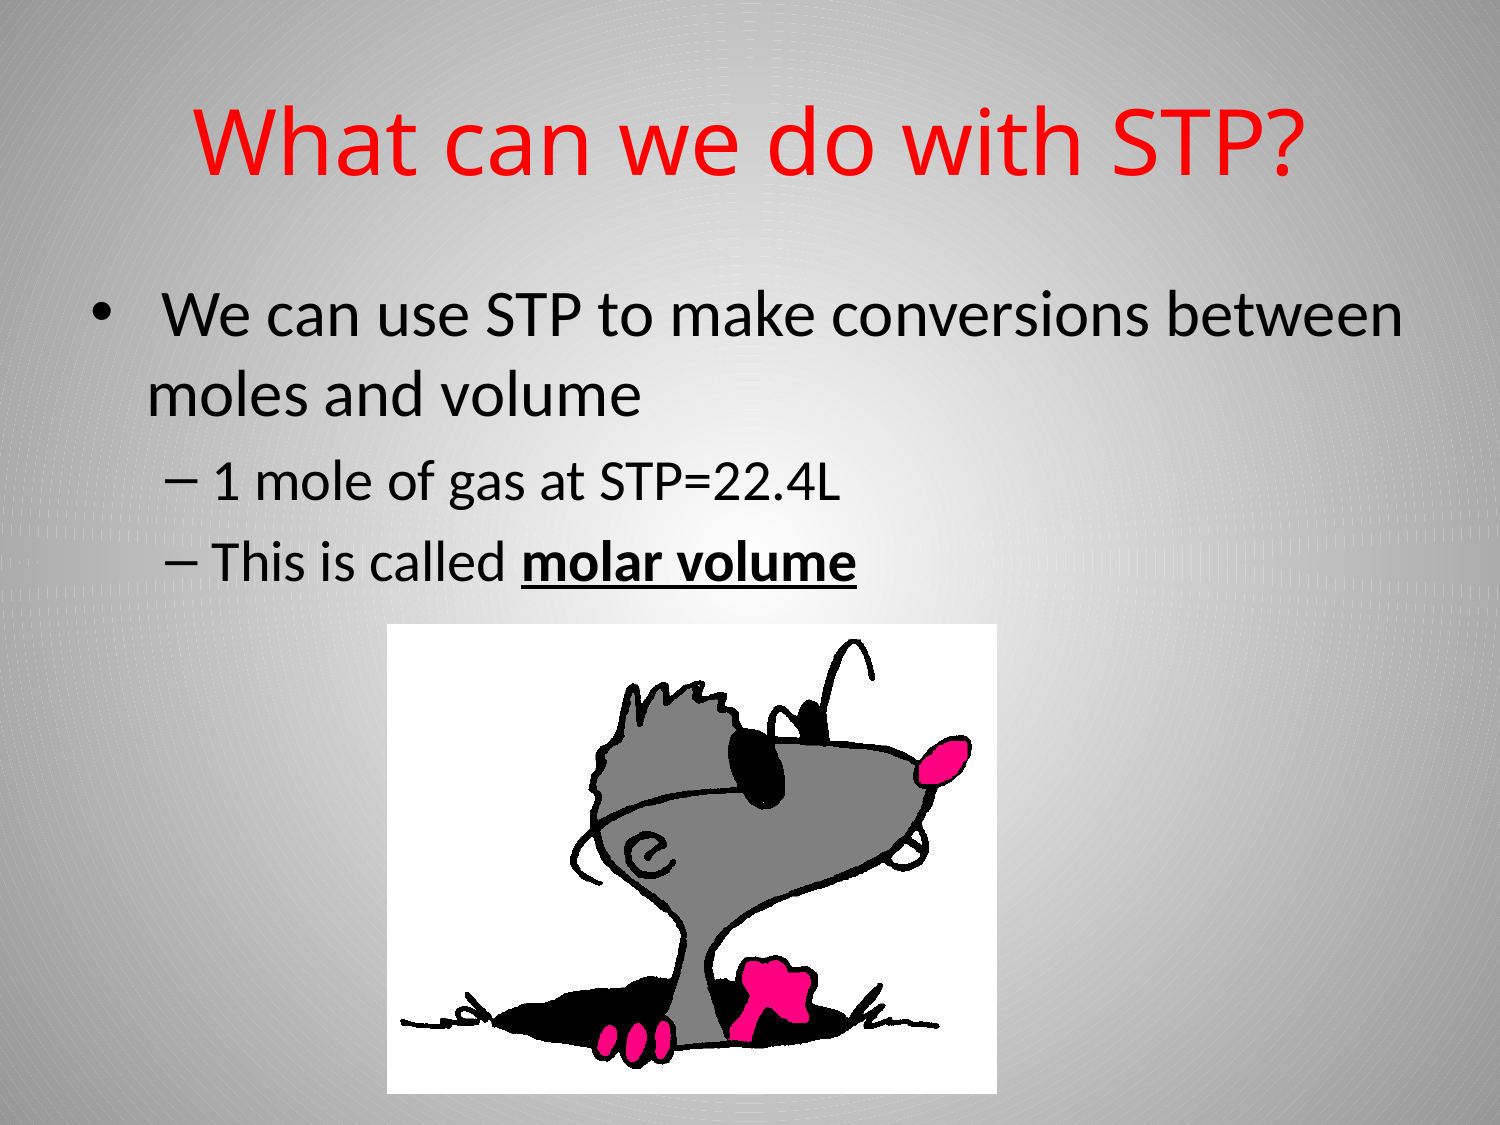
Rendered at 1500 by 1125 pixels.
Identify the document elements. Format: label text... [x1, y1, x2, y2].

picture [387, 624, 997, 1094]
list We can use STP to make conversions between moles and volume 1 mole of gas at STP=22.4L This is called molar volume [75, 262, 1425, 1005]
title What can we do with STP? [75, 45, 1425, 233]
